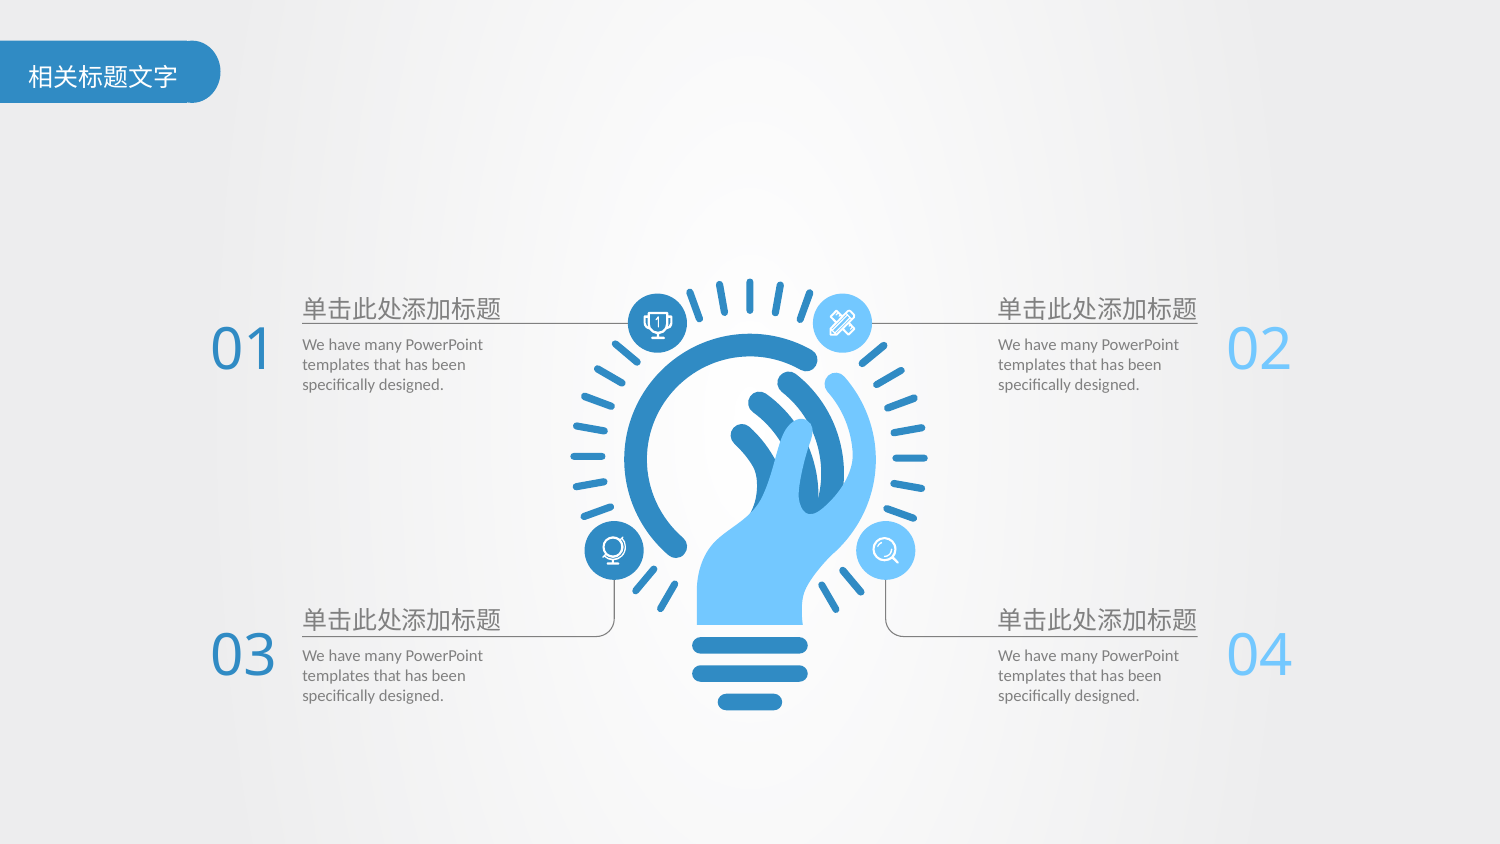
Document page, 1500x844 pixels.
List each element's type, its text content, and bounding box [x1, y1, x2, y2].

text_box We have many PowerPoint templates that has been specifically designed. [302, 333, 502, 394]
text_box 04 [1205, 609, 1314, 695]
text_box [570, 278, 928, 711]
text_box 01 [189, 303, 298, 389]
text_box 单击此处添加标题 [302, 604, 532, 635]
text_box We have many PowerPoint templates that has been specifically designed. [302, 644, 502, 705]
text_box 02 [1205, 303, 1314, 389]
text_box We have many PowerPoint templates that has been specifically designed. [998, 644, 1198, 705]
text_box We have many PowerPoint templates that has been specifically designed. [998, 333, 1198, 394]
text_box 单击此处添加标题 [997, 293, 1228, 324]
text_box 03 [189, 609, 298, 695]
text_box [302, 588, 565, 637]
picture [0, 0, 1500, 844]
text_box 单击此处添加标题 [302, 293, 532, 324]
text_box [933, 588, 1198, 637]
text_box 单击此处添加标题 [997, 604, 1228, 635]
